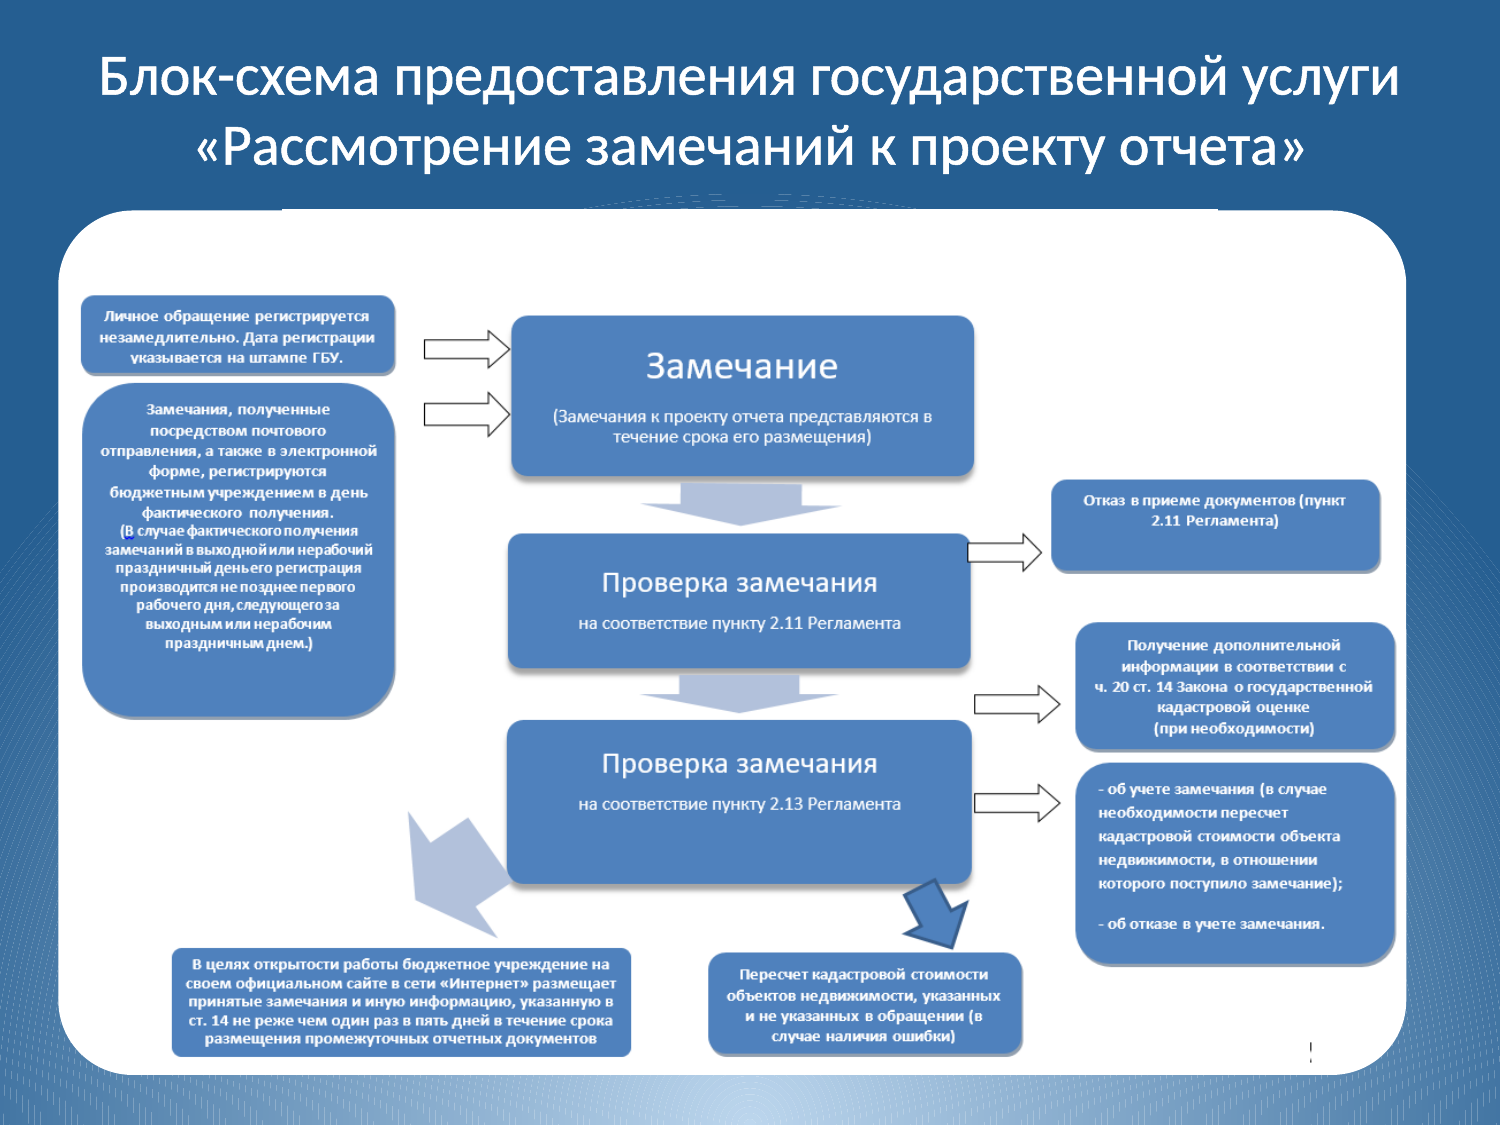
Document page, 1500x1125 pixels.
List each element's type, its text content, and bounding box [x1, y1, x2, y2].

text_box Блок-схема предоставления государственной услуги «Рассмотрение замечаний к проекту отчета» [0, 28, 1500, 184]
picture [58, 210, 1407, 1075]
